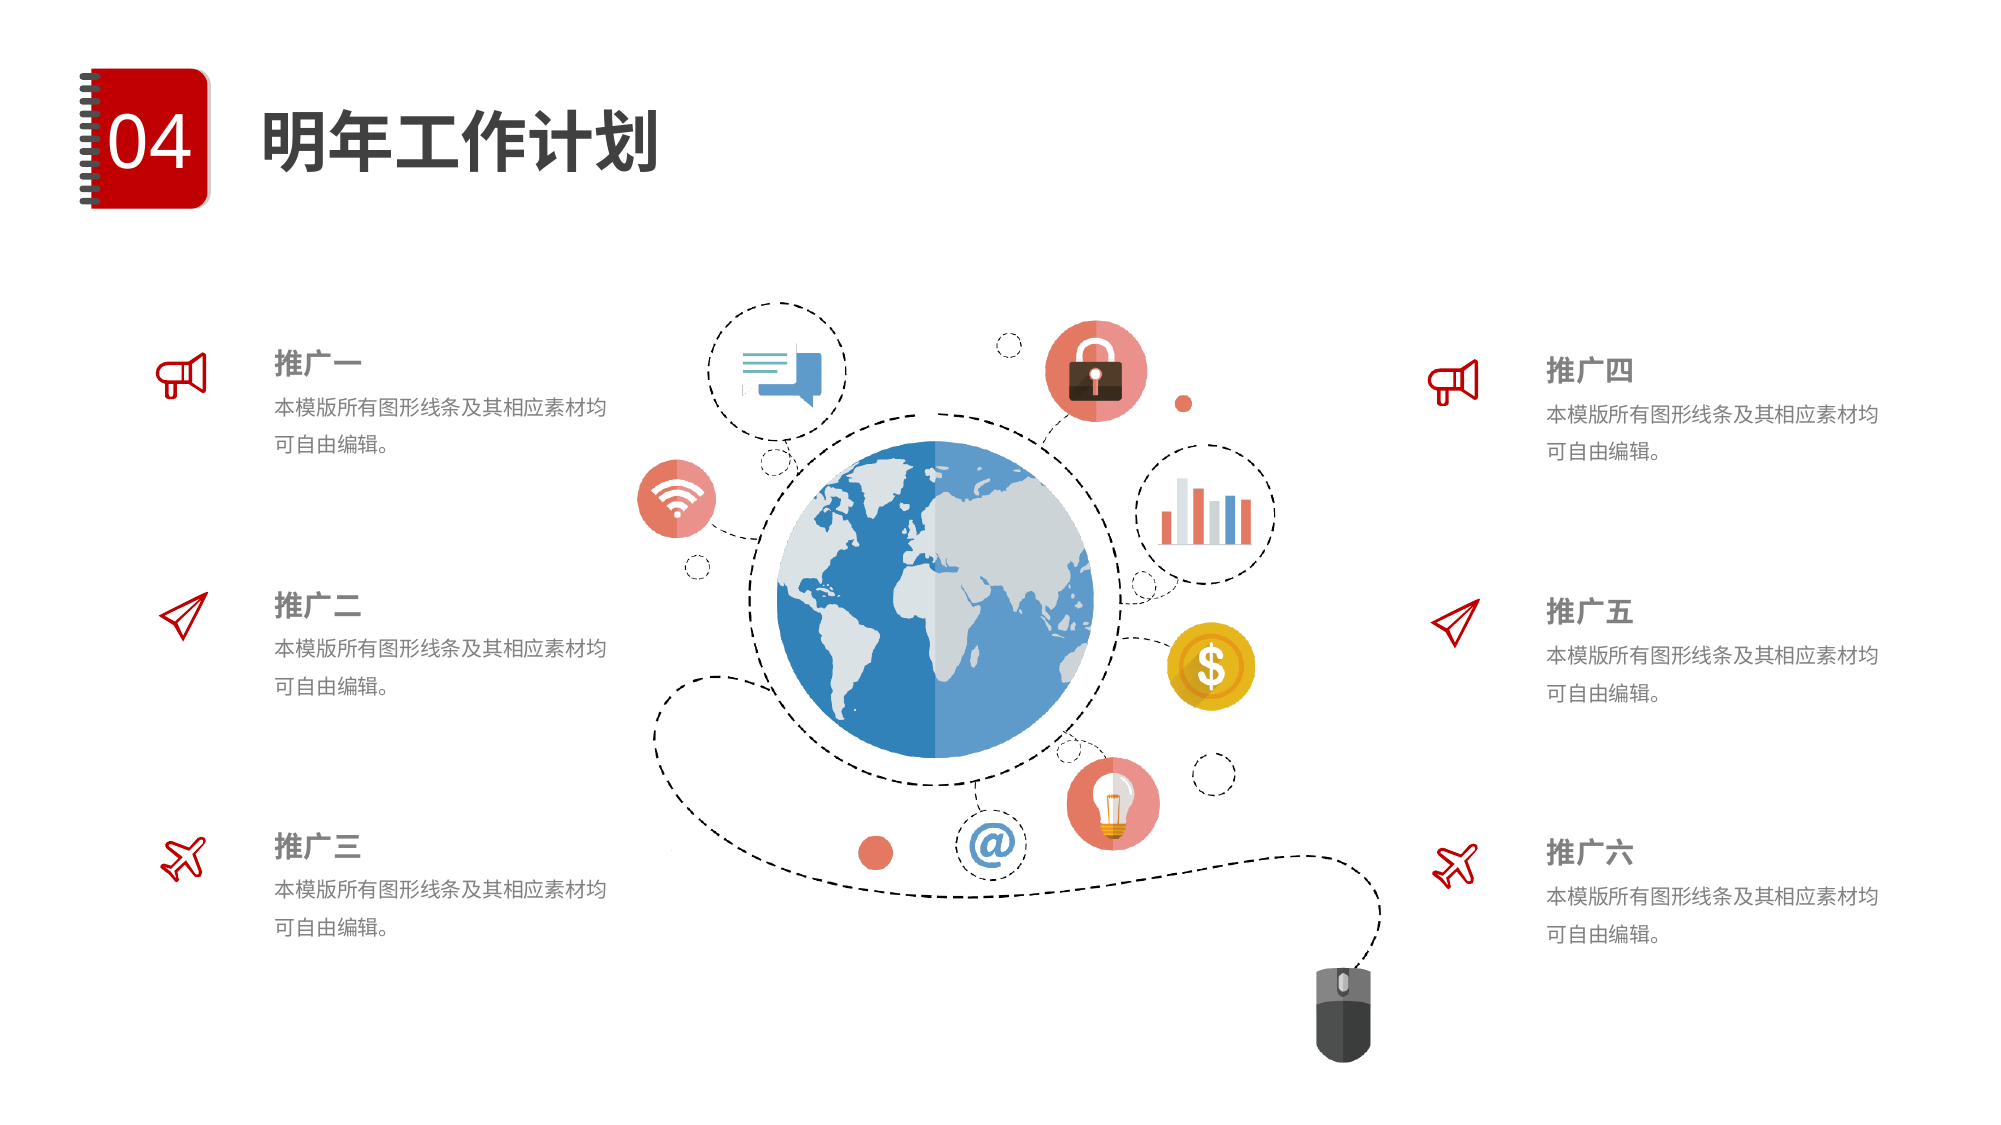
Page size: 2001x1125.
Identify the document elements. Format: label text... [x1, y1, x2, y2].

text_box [1531, 327, 1907, 468]
text_box [1432, 843, 1478, 890]
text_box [260, 320, 635, 462]
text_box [1531, 568, 1907, 710]
picture [581, 263, 1432, 1114]
text_box [160, 836, 206, 883]
text_box [155, 352, 207, 400]
text_box 明年工作计划 [246, 92, 677, 188]
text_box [79, 68, 211, 209]
text_box [158, 591, 209, 642]
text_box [1531, 809, 1907, 951]
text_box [260, 803, 635, 944]
text_box [1432, 598, 1480, 649]
text_box [1432, 359, 1479, 406]
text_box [260, 561, 635, 703]
